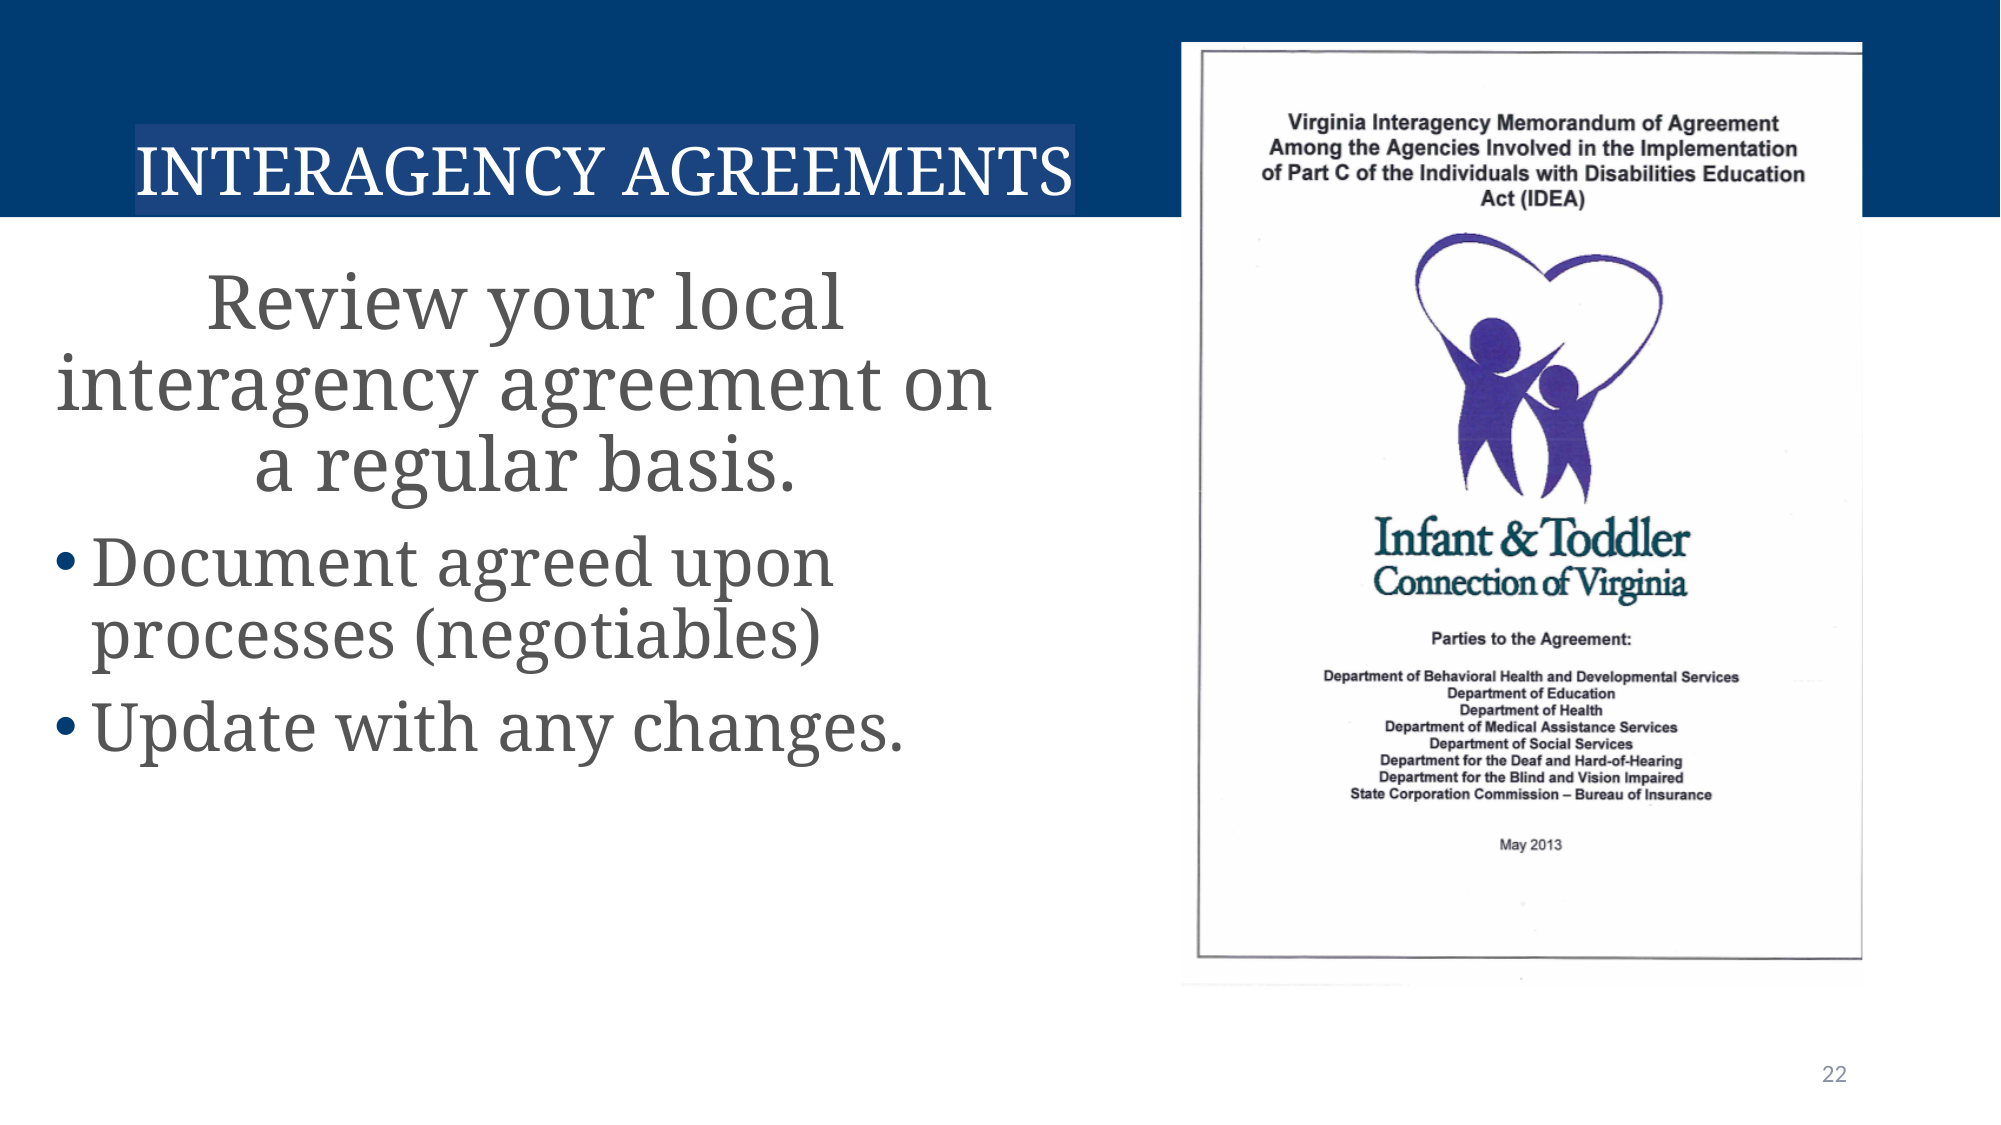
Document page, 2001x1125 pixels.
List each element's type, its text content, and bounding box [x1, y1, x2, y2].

title Interagency Agreements [0, 0, 2000, 218]
list Review your local interagency agreement on a regular basis. Document agreed upon processes (negotiables) Update with any changes. [39, 257, 1013, 1018]
slide_number 22 [1412, 1042, 1863, 1103]
picture [1181, 42, 1863, 989]
